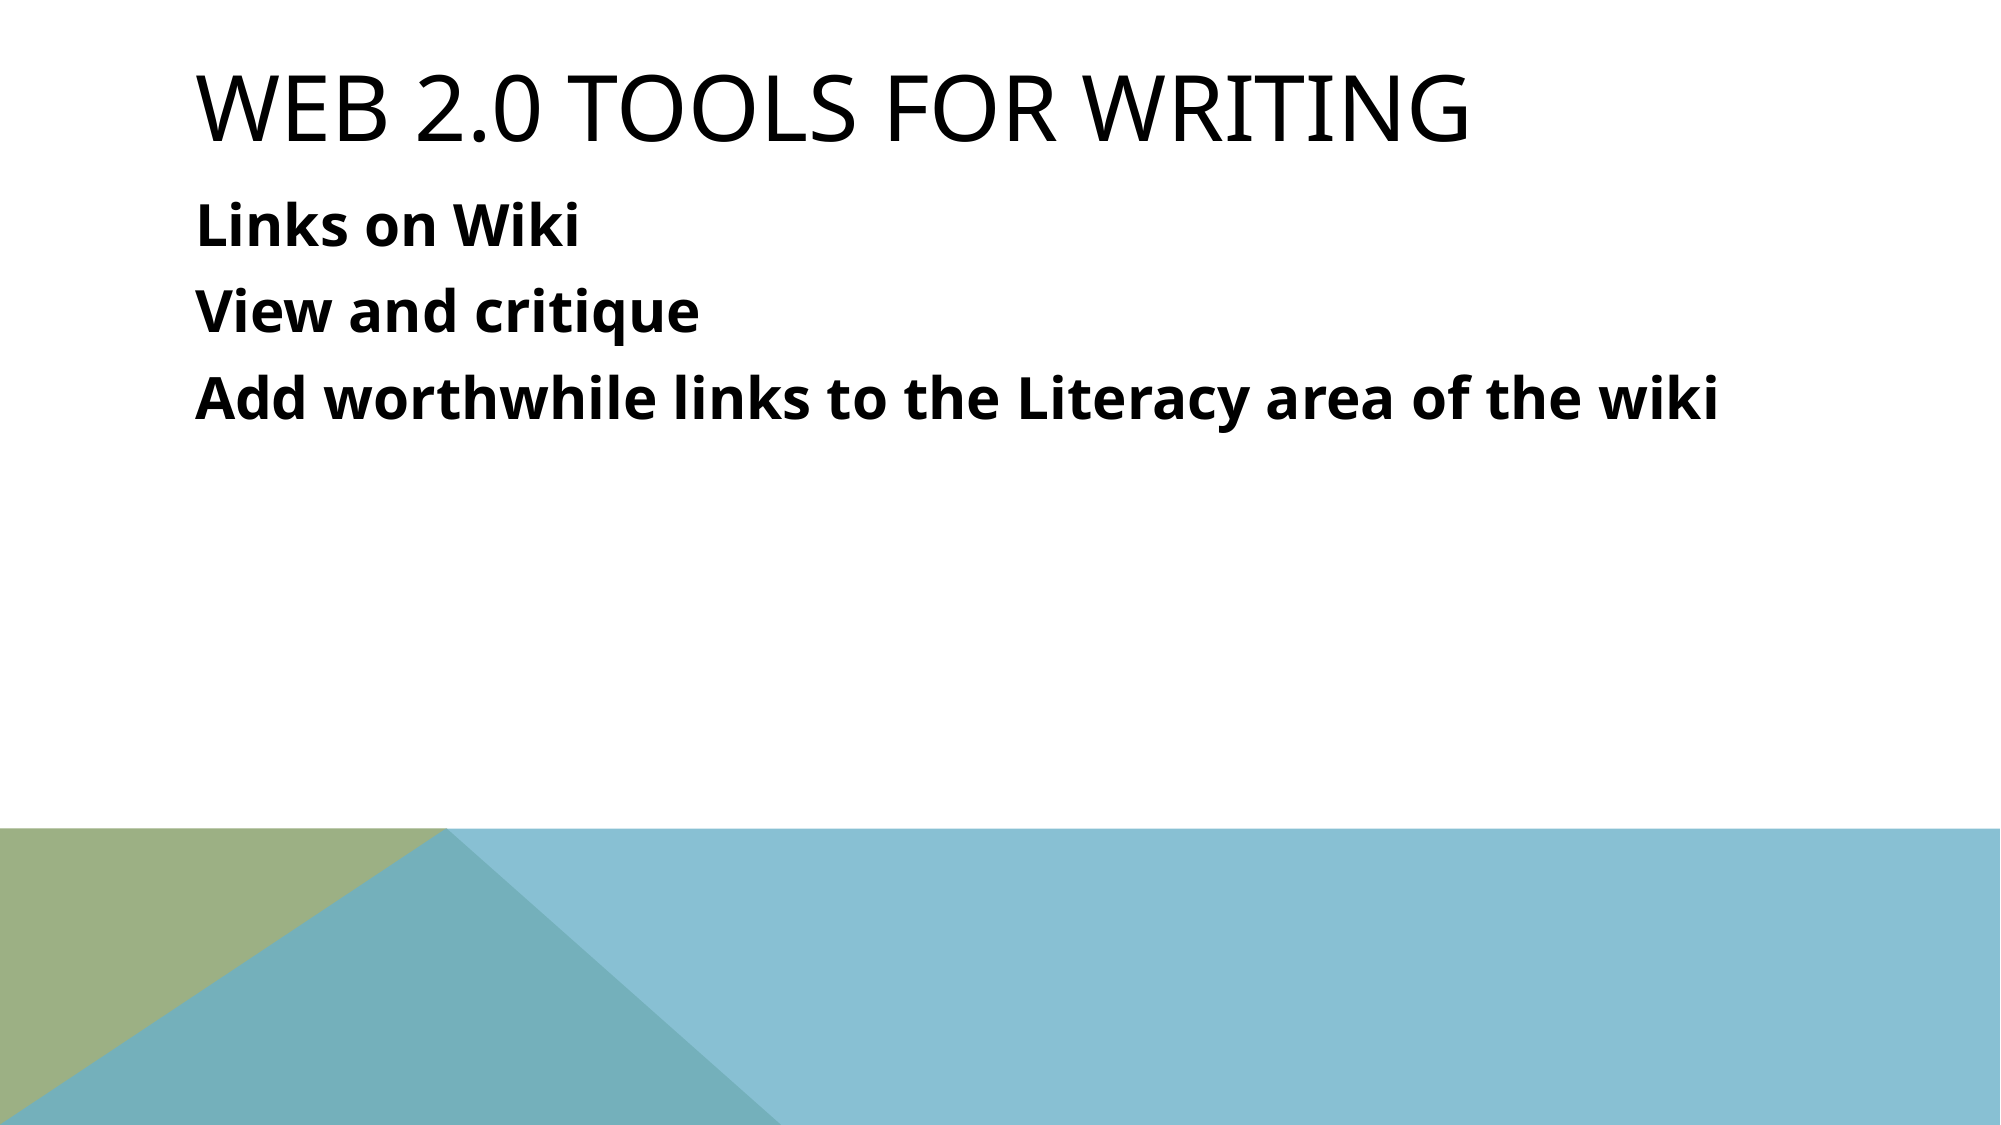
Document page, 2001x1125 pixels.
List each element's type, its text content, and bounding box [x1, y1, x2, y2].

title Web 2.0 Tools for Writing [180, 60, 1825, 150]
list Links on Wiki View and critique Add worthwhile links to the Literacy area of the wiki [180, 180, 1825, 768]
